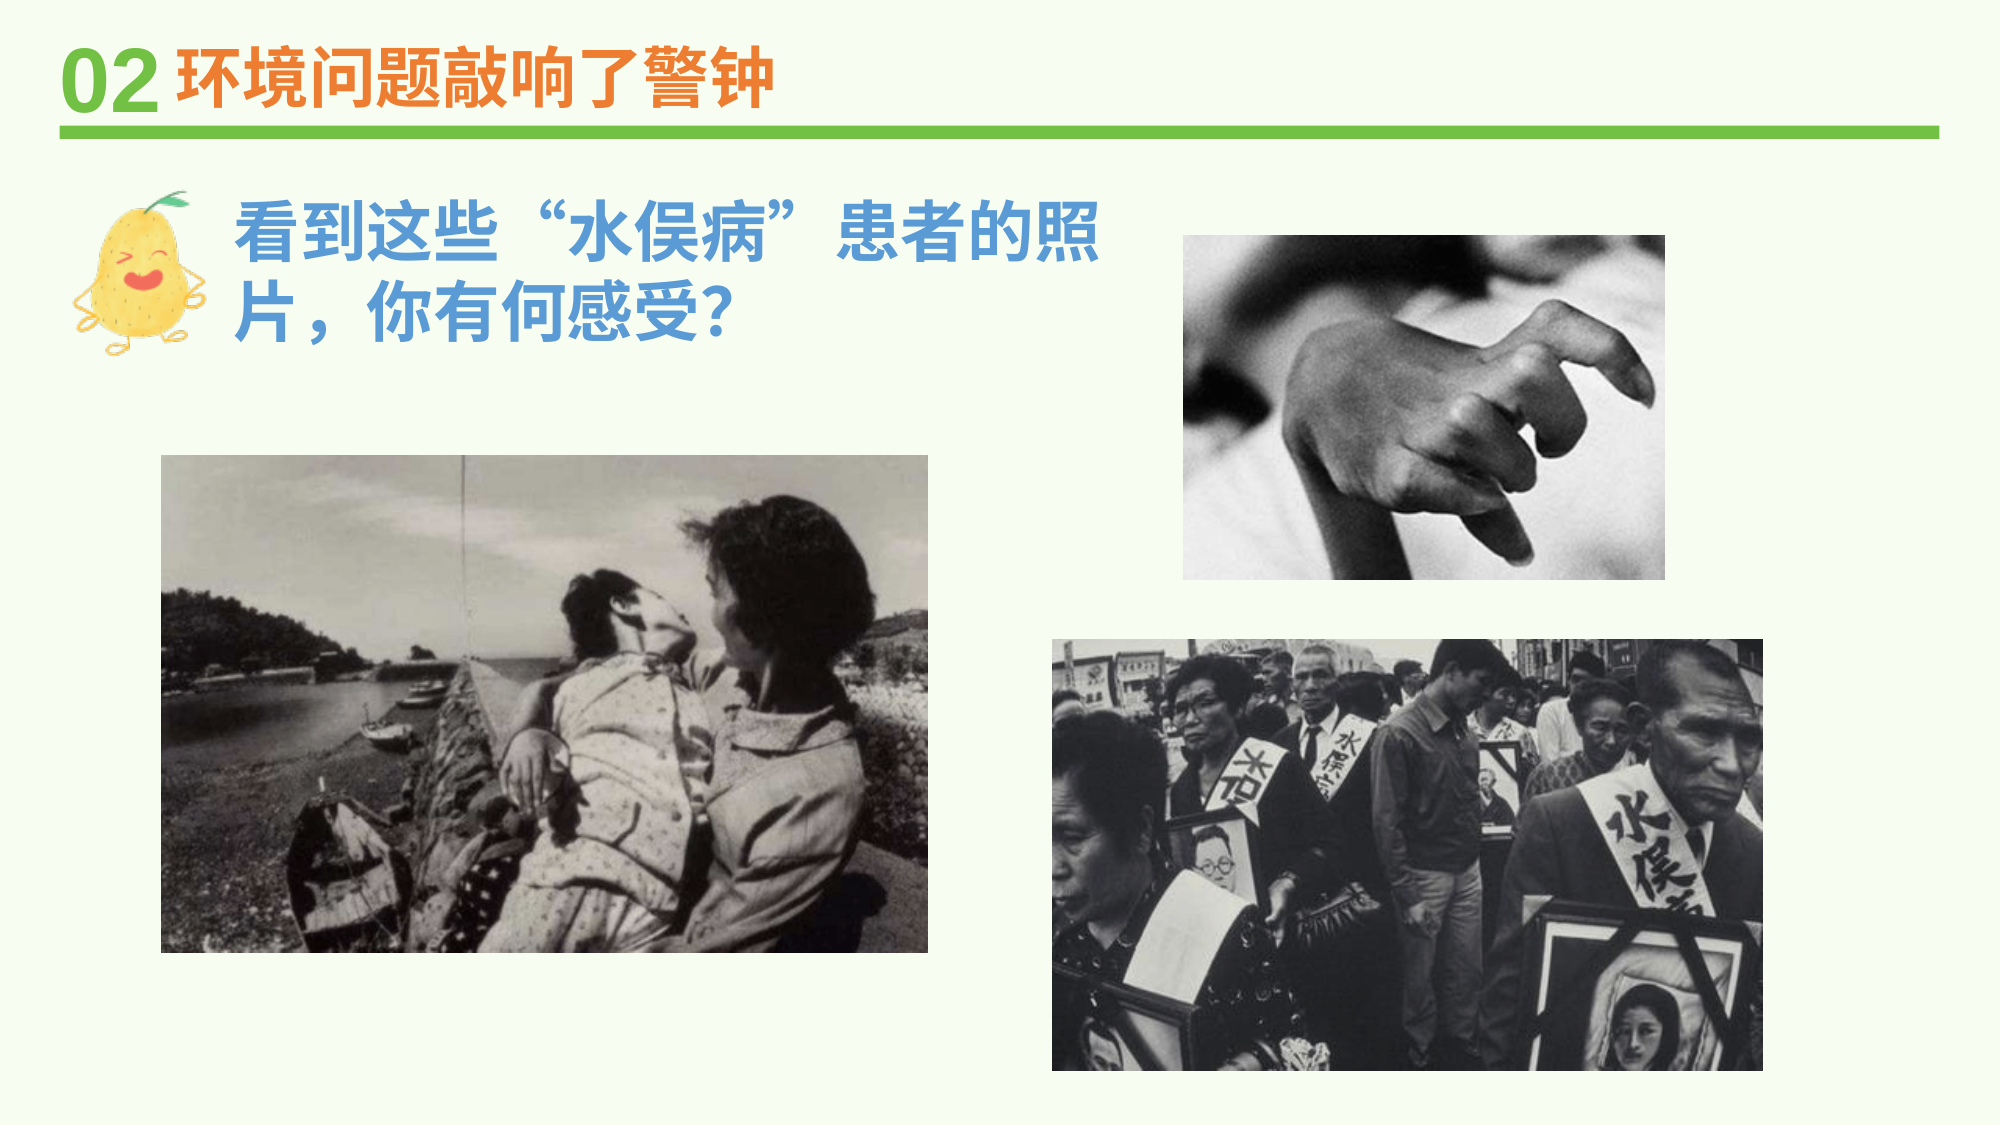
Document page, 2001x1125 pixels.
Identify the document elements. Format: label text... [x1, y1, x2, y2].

picture [1183, 235, 1665, 580]
picture [1051, 639, 1763, 1071]
text_box 02 [59, 24, 161, 128]
picture [160, 455, 928, 953]
text_box 环境问题敲响了警钟 [161, 28, 811, 123]
text_box [59, 125, 1940, 140]
text_box 看到这些“水俣病”患者的照片，你有何感受？ [243, 182, 1167, 357]
picture [59, 179, 243, 362]
